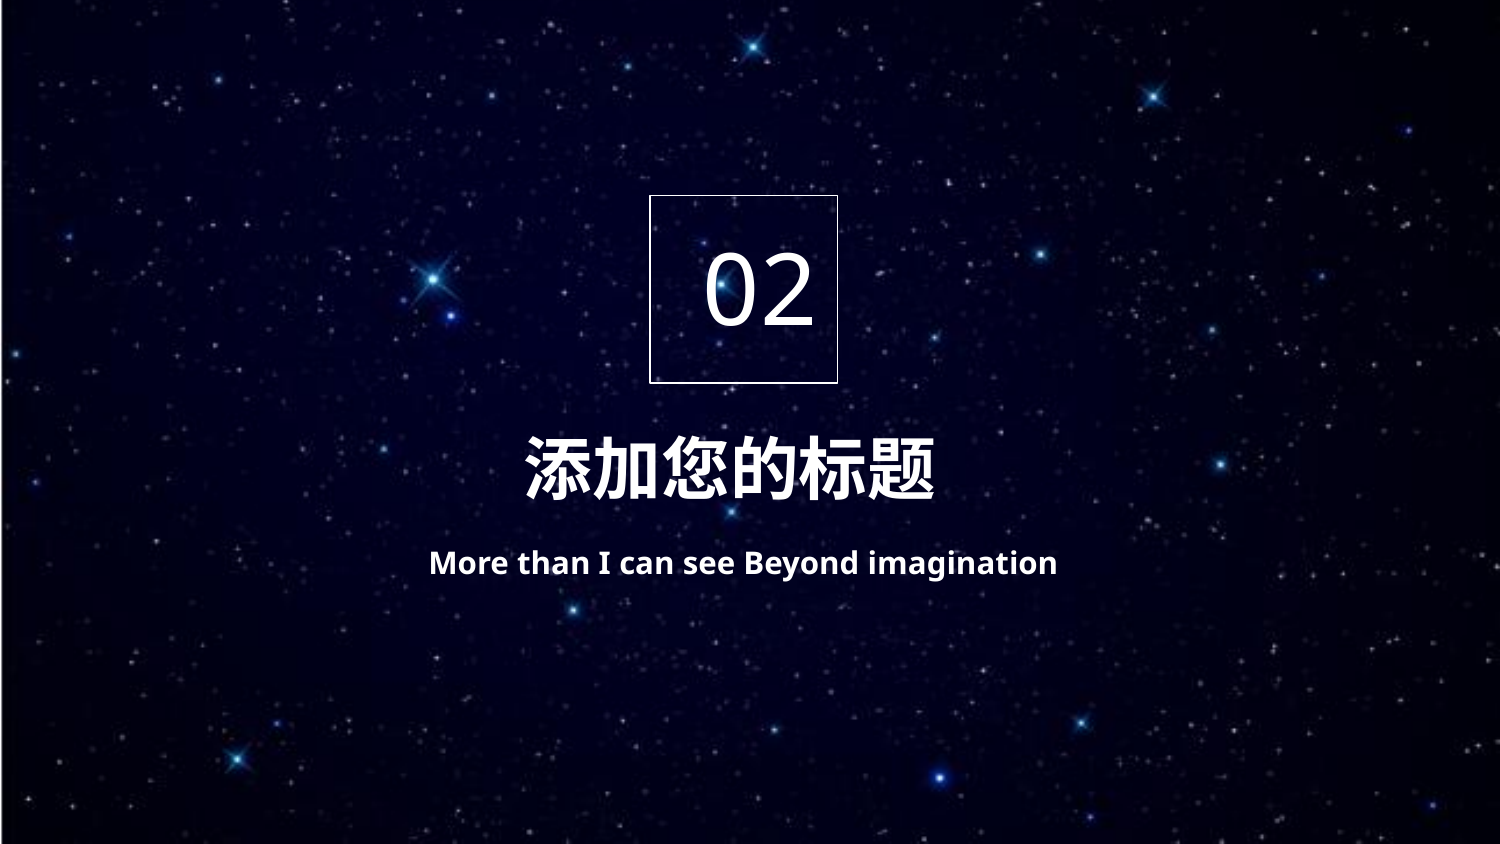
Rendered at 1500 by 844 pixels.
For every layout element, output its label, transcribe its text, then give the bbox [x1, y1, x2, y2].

text_box [650, 195, 838, 383]
picture [0, 0, 1500, 844]
text_box 添加您的标题 [296, 418, 1165, 516]
text_box More than I can see Beyond imagination [396, 535, 1092, 588]
